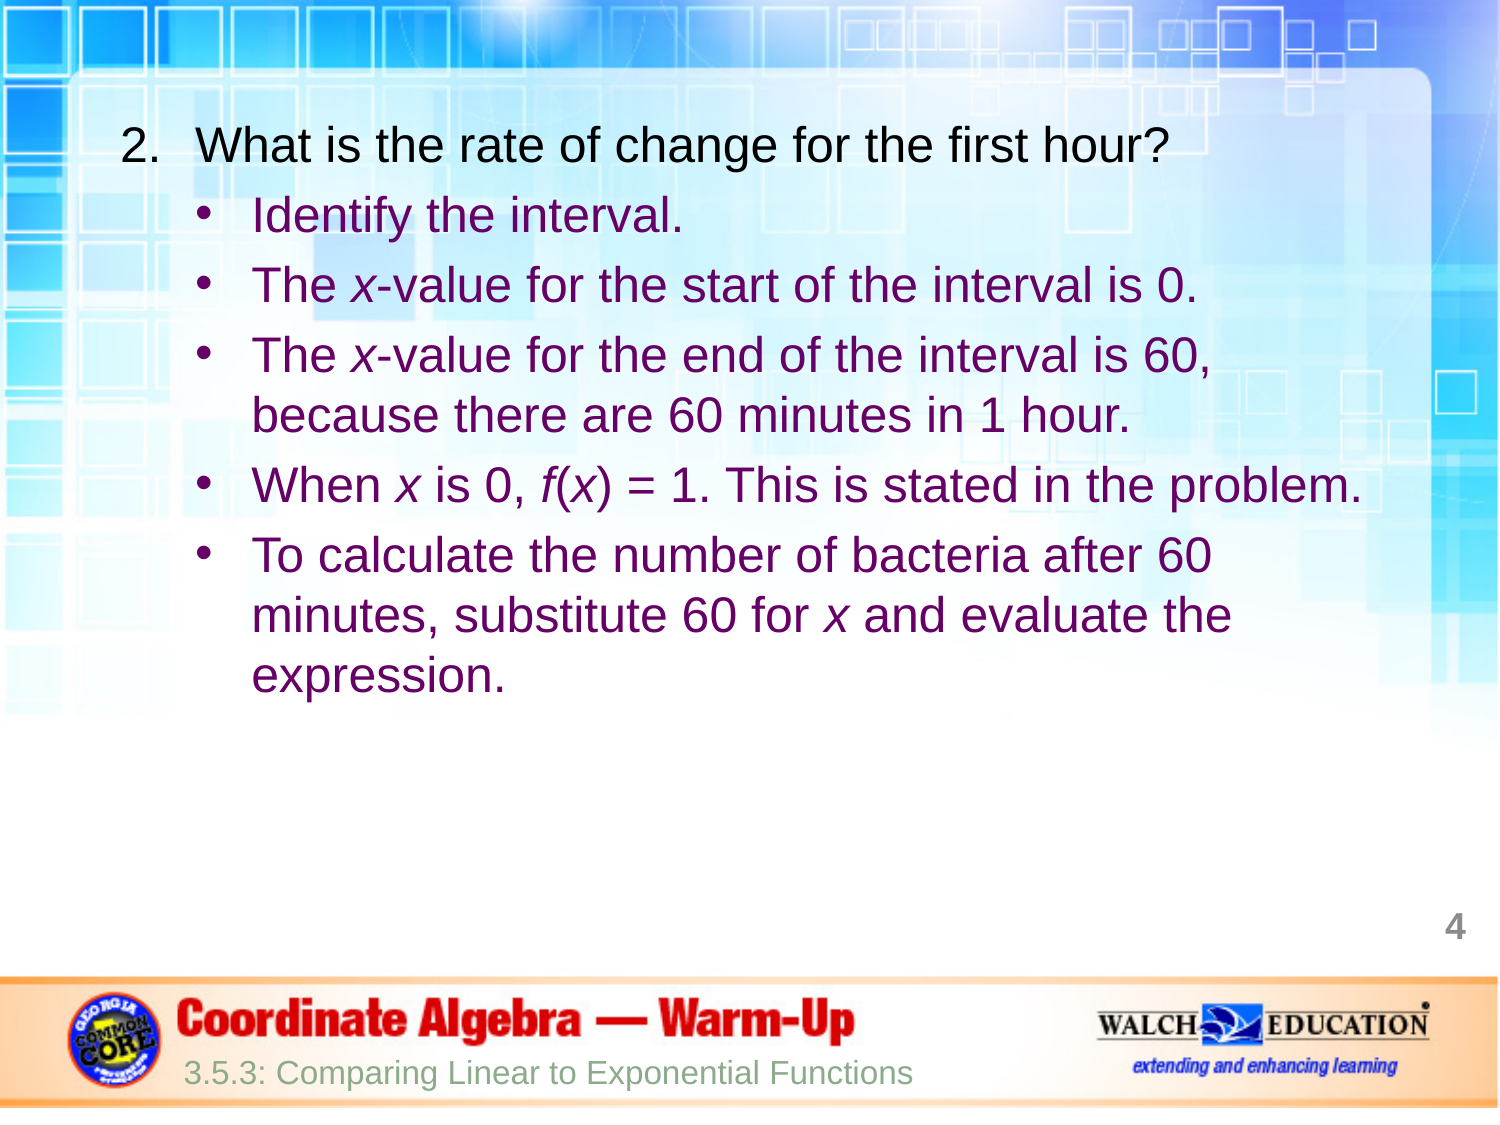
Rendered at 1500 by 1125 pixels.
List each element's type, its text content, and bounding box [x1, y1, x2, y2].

slide_number 4 [1361, 901, 1481, 949]
picture [0, 0, 1500, 1108]
subtitle What is the rate of change for the first hour? Identify the interval. The x-value for the start of the interval is 0. The x-value for the end of the interval is 60, because there are 60 minutes in 1 hour. When x is 0, f(x) = 1. This is stated in the problem. To calculate the number of bacteria after 60 minutes, substitute 60 for x and evaluate the expression. [105, 105, 1394, 925]
footer 3.5.3: Comparing Linear to Exponential Functions [168, 1048, 1067, 1094]
